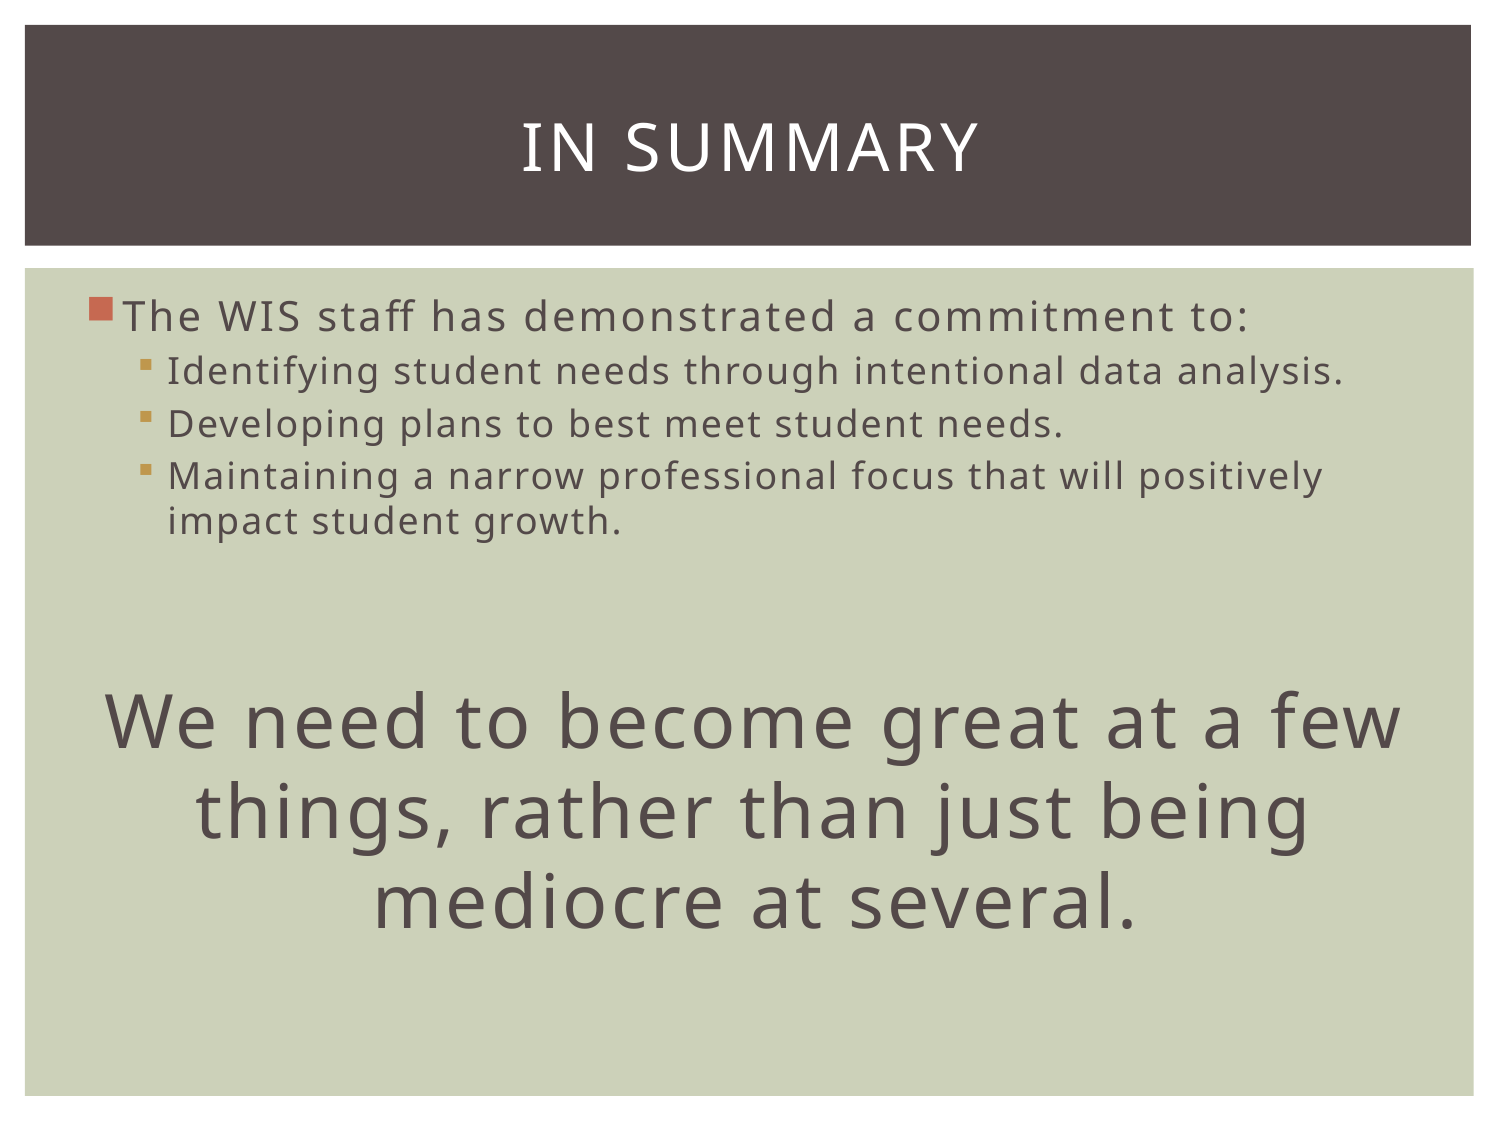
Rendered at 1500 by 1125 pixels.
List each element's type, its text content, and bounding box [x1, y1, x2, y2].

list The WIS staff has demonstrated a commitment to: Identifying student needs through intentional data analysis. Developing plans to best meet student needs. Maintaining a narrow professional focus that will positively impact student growth. We need to become great at a few things, rather than just being mediocre at several. [62, 281, 1442, 1005]
title In Summary [62, 58, 1438, 232]
